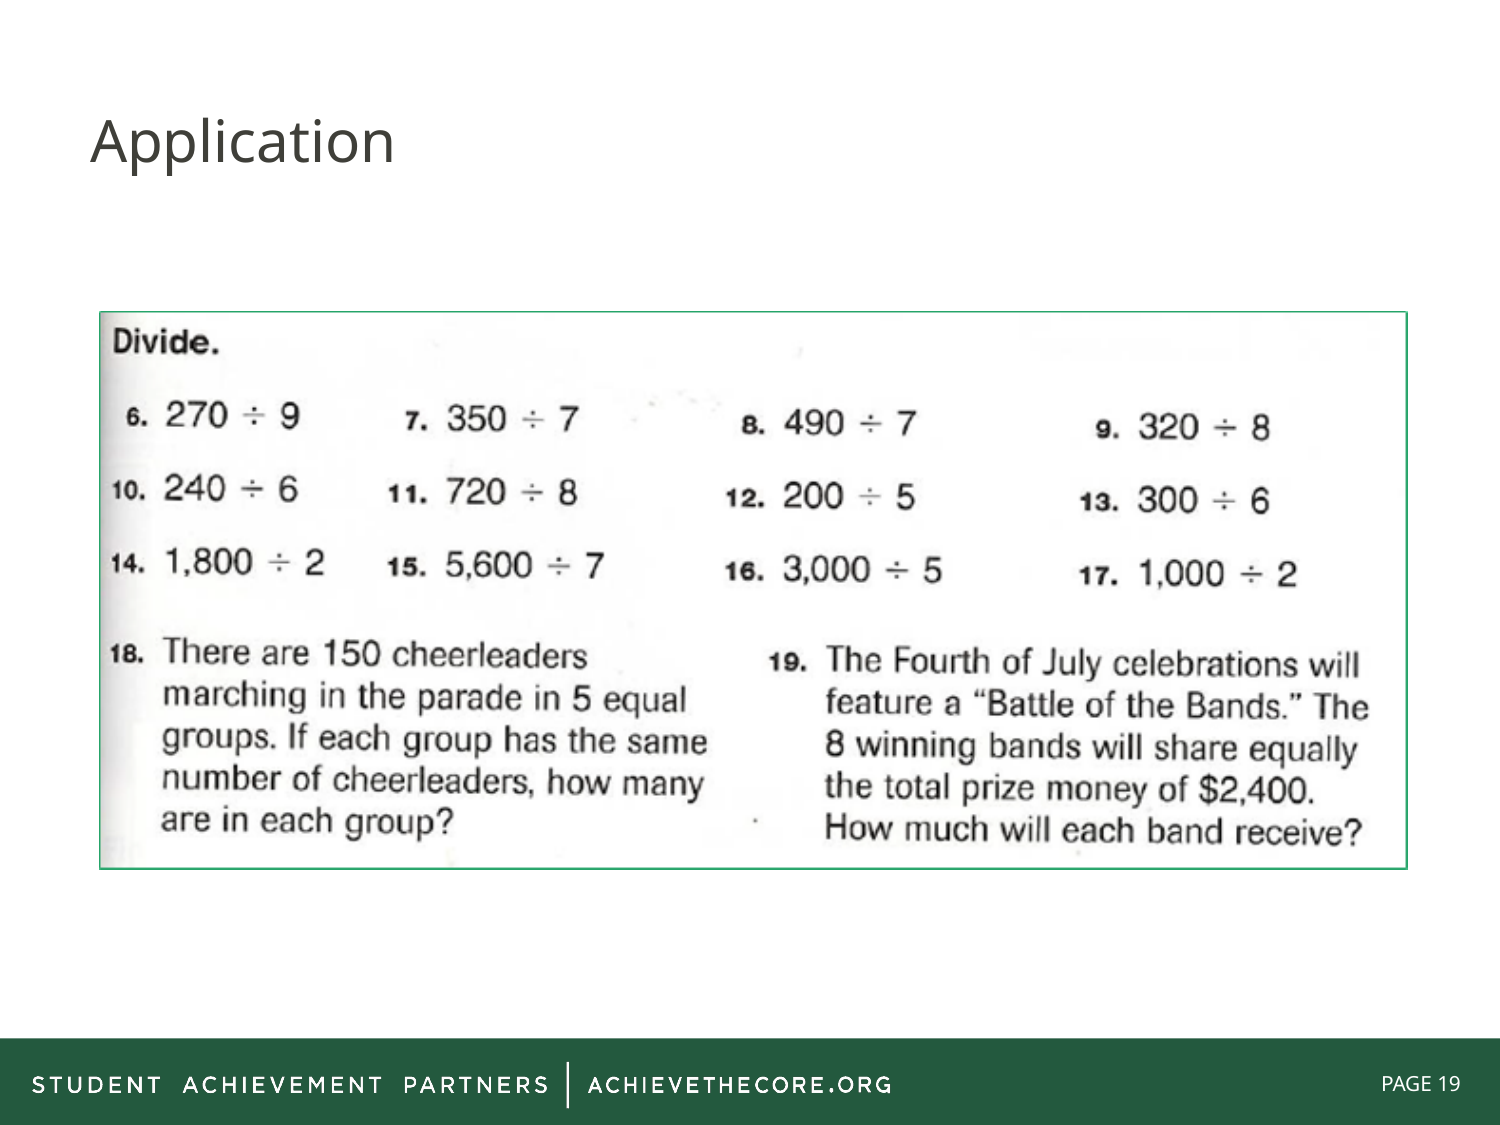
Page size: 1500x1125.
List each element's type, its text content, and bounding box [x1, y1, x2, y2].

picture [12, 1055, 911, 1112]
picture [99, 311, 1408, 870]
title Application [75, 45, 1425, 233]
